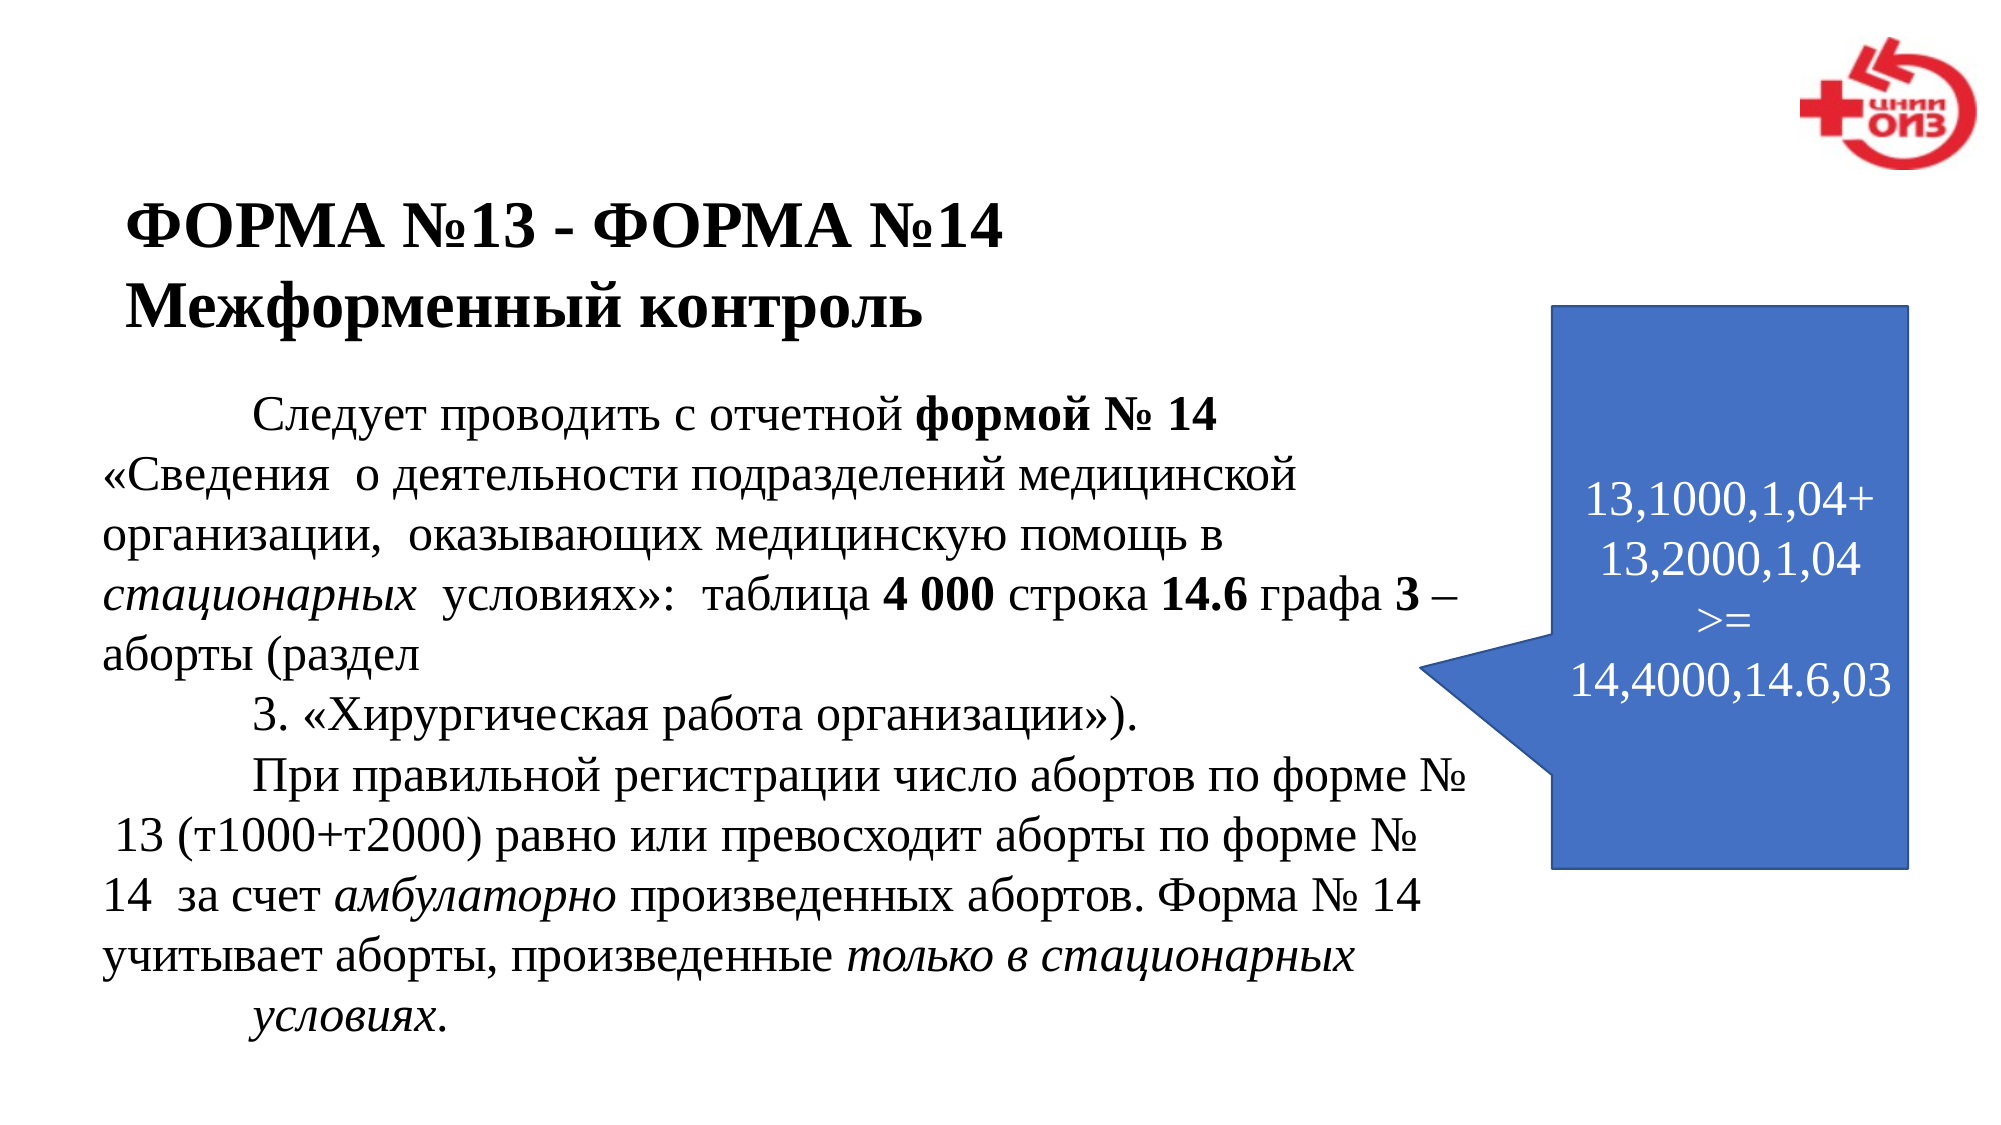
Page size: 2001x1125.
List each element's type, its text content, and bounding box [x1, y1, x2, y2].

text_box При правильной регистрации число абортов по форме № 13 (т1000+т2000) равно или превосходит аборты по форме № 14 за счет амбулаторно произведенных абортов. Форма № 14 учитывает аборты, произведенные только в стационарных условиях. [100, 738, 1477, 1041]
title ФОРМА №13 - ФОРМА №14 Межформенный контроль [123, 178, 1005, 369]
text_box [1418, 304, 1910, 870]
picture [1800, 37, 1977, 170]
text_box Следует проводить с отчетной формой № 14 «Сведения о деятельности подразделений медицинской организации, оказывающих медицинскую помощь в стационарных условиях»: таблица 4 000 строка 14.6 графа 3 – аборты (раздел 3. «Хирургическая работа организации»). [100, 378, 1413, 738]
